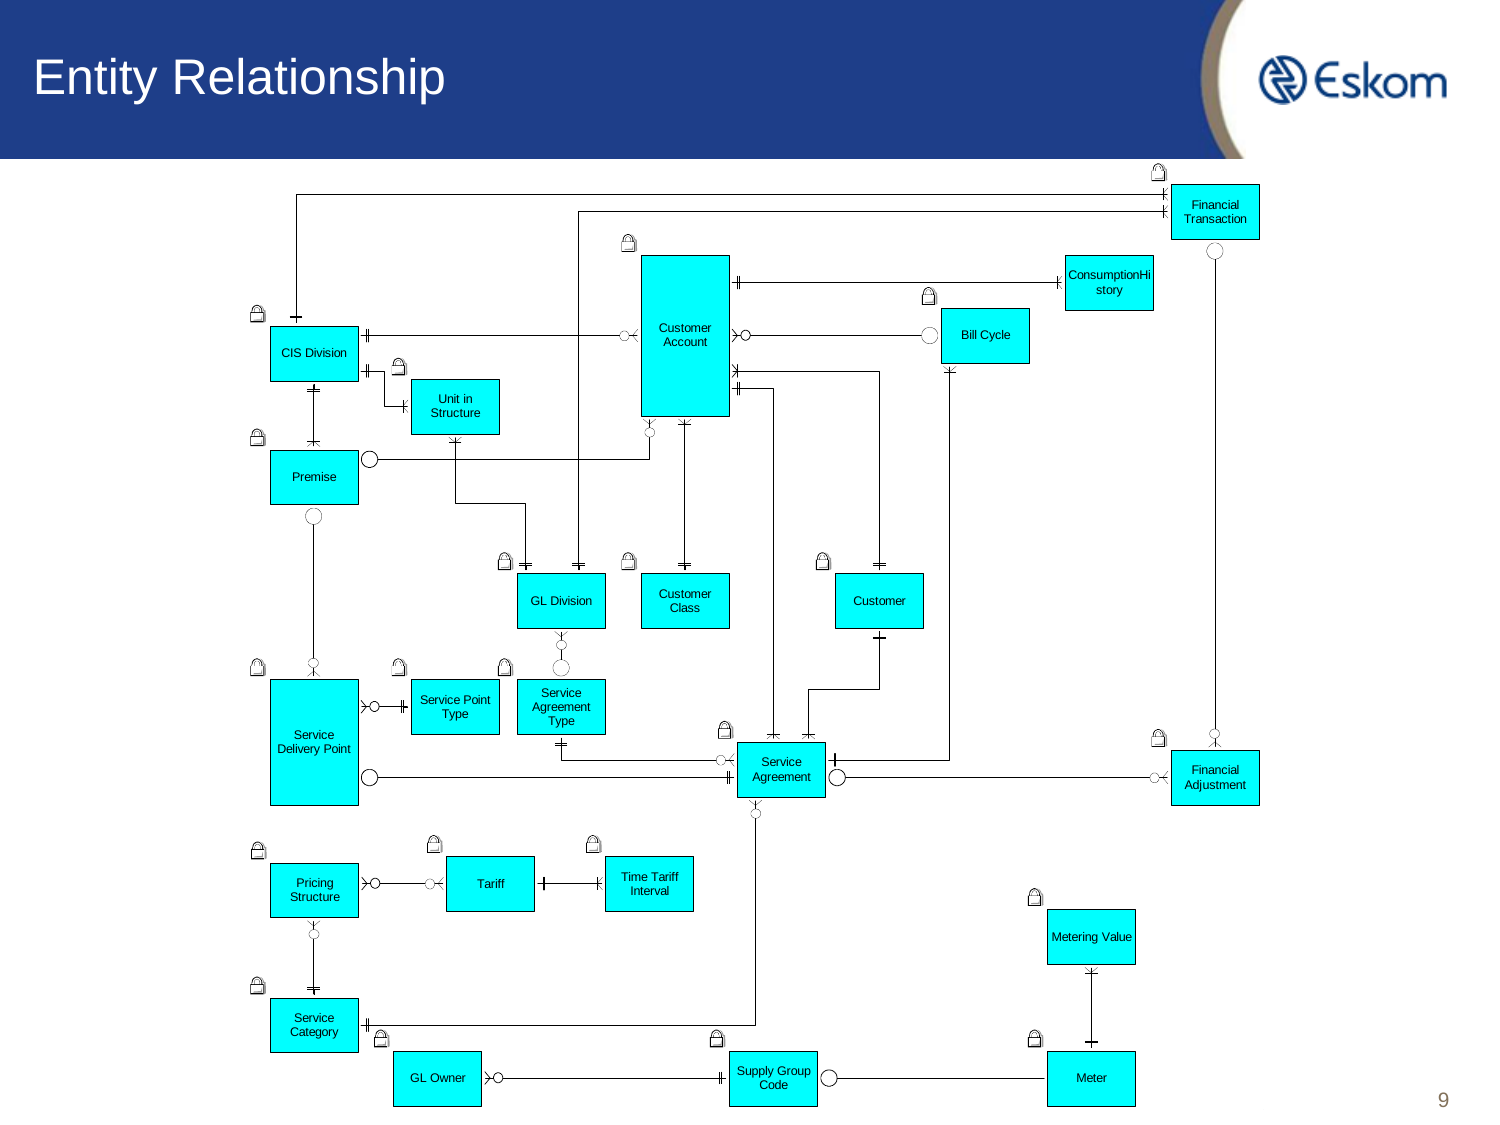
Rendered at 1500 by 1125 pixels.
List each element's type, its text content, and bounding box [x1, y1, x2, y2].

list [246, 159, 1266, 1113]
title Entity Relationship [32, 53, 1179, 105]
picture [1257, 55, 1450, 105]
slide_number 9 [1270, 1086, 1450, 1112]
picture [0, 0, 1246, 159]
